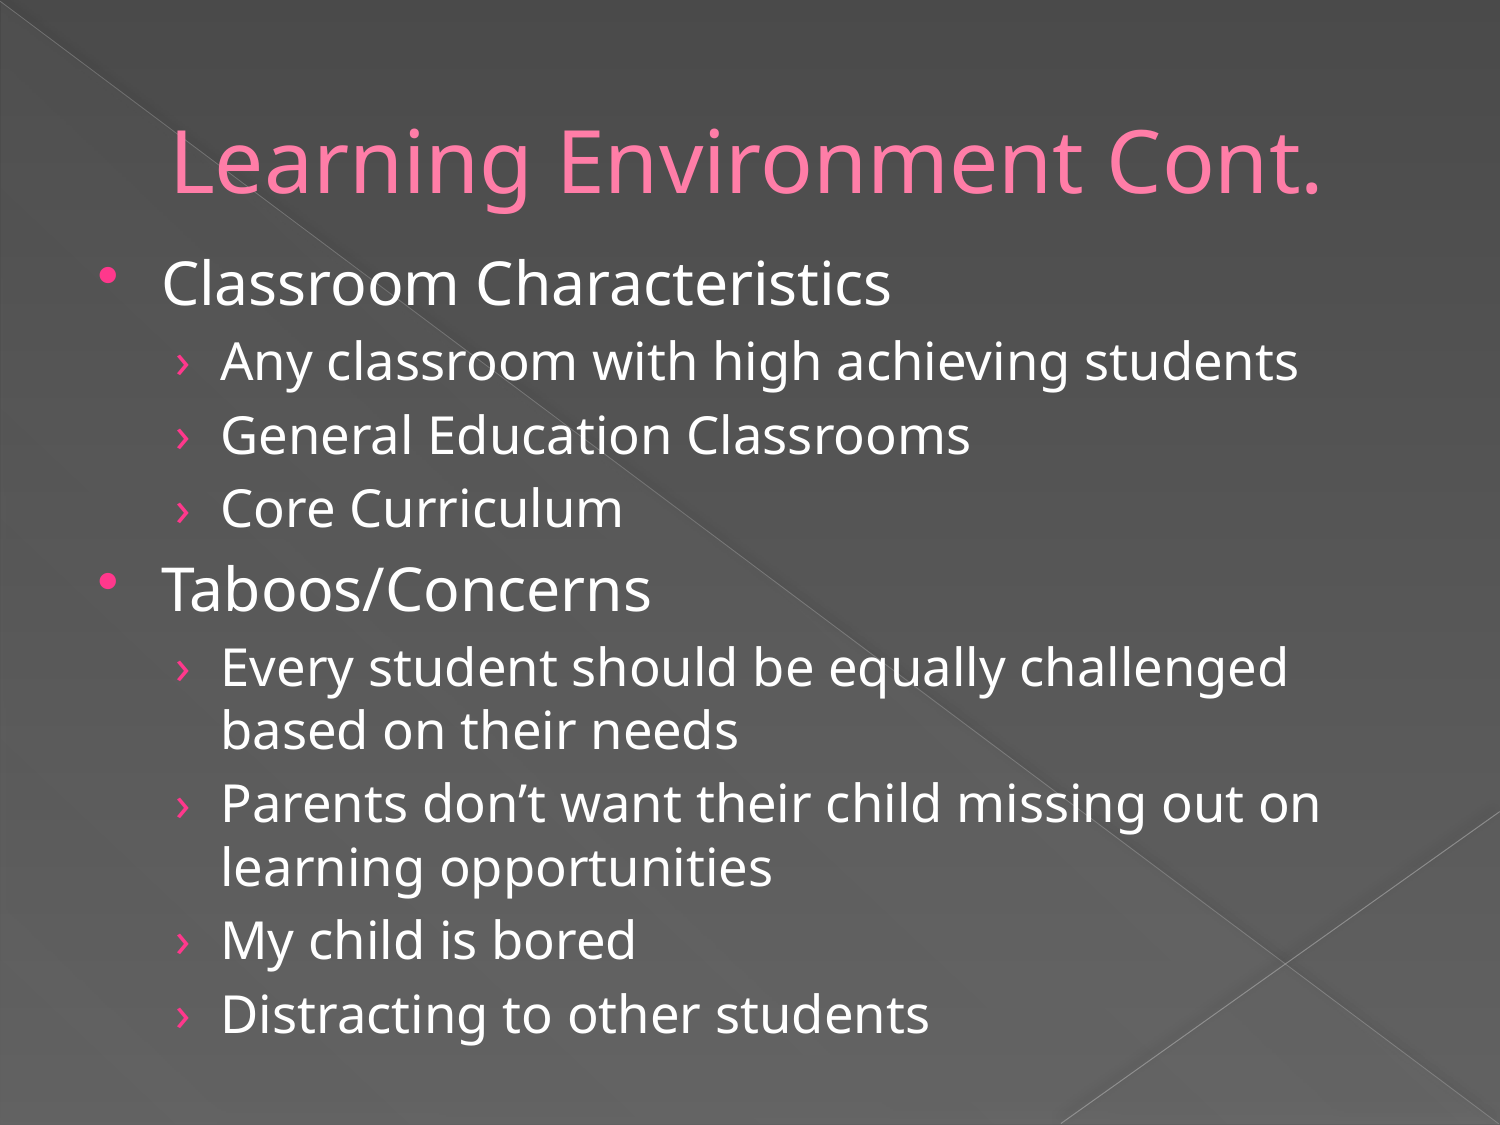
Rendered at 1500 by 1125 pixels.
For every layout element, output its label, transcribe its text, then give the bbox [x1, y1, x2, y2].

title Learning Environment Cont. [75, 43, 1425, 237]
list Classroom Characteristics Any classroom with high achieving students General Education Classrooms Core Curriculum Taboos/Concerns Every student should be equally challenged based on their needs Parents don’t want their child missing out on learning opportunities My child is bored Distracting to other students [75, 237, 1425, 1059]
